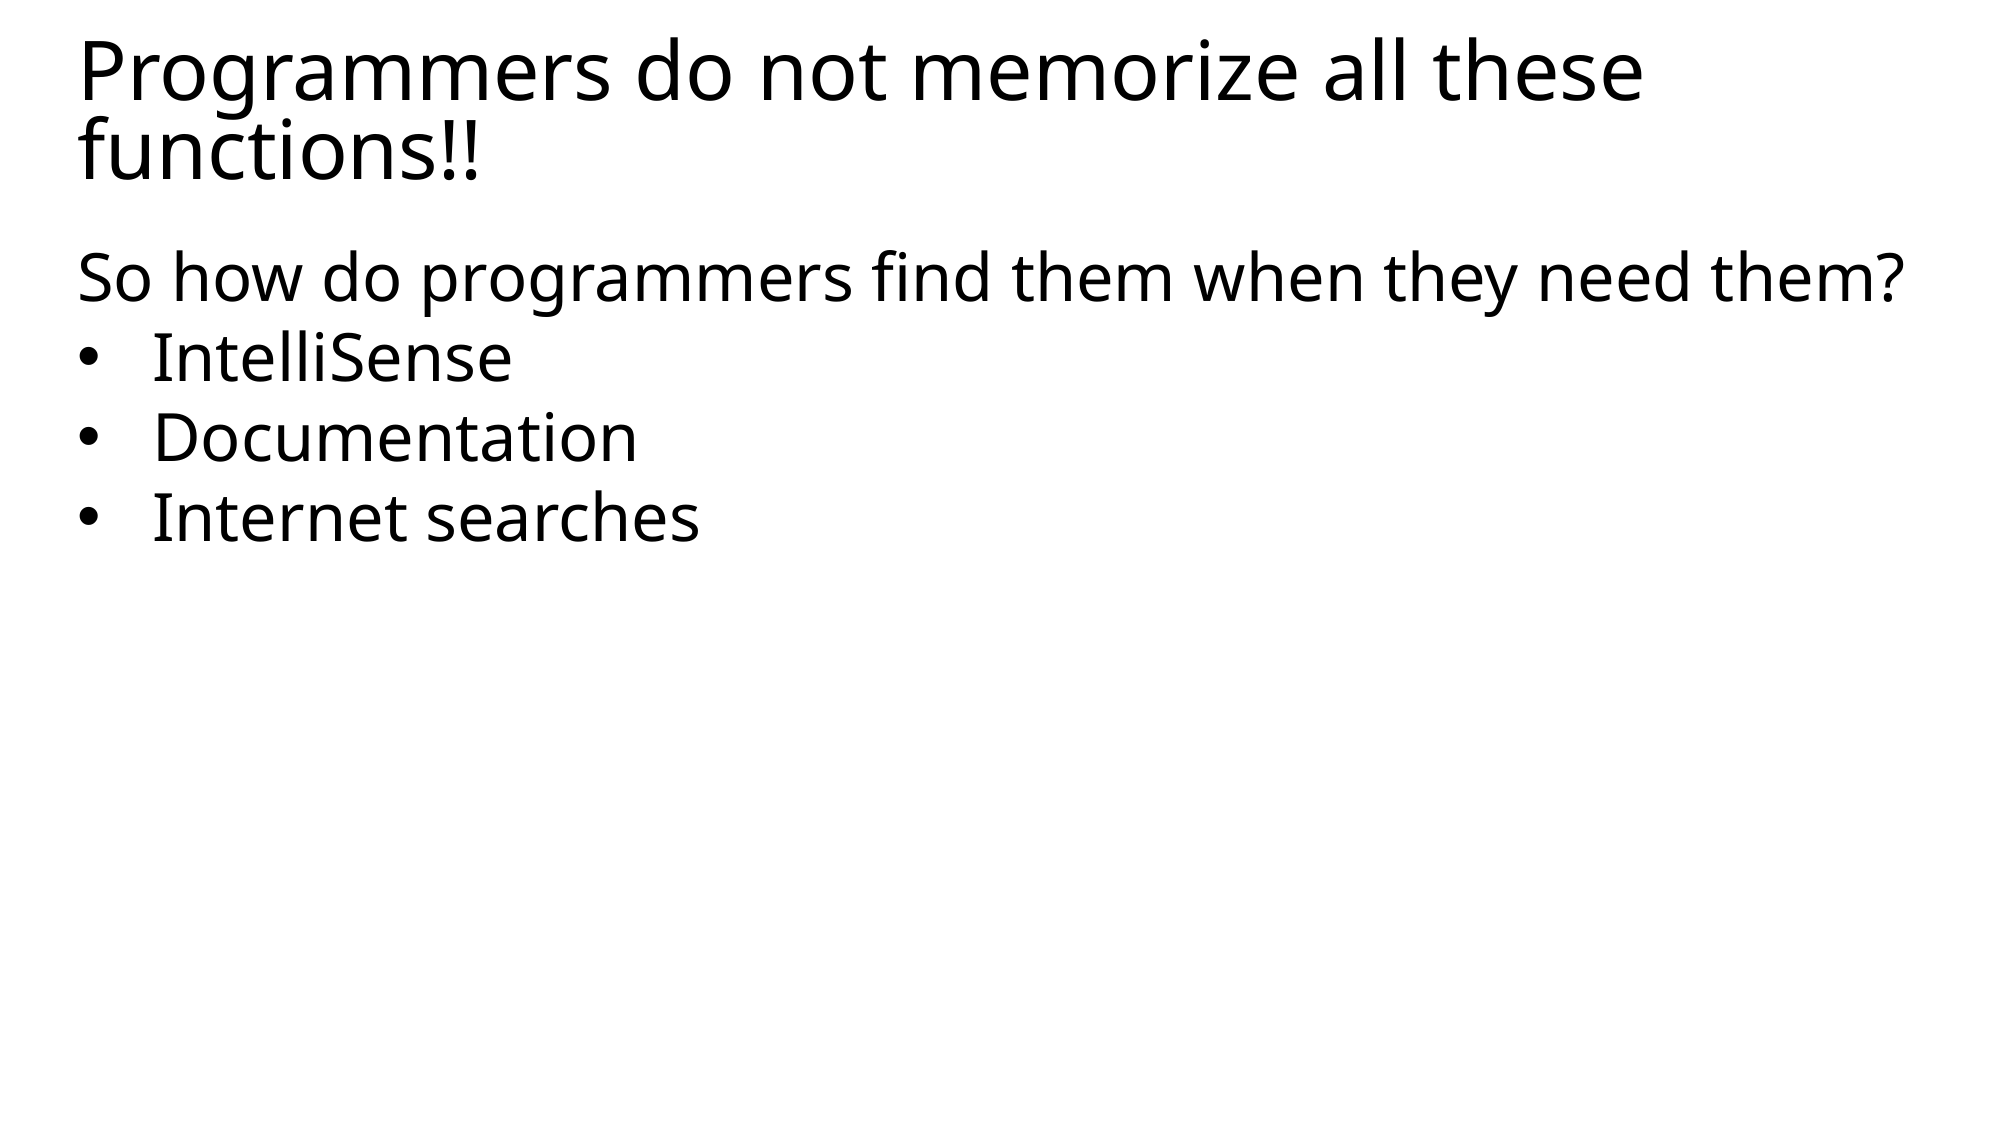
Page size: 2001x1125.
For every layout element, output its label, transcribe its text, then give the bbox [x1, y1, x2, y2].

title Programmers do not memorize all these functions!! [62, 29, 1953, 205]
list So how do programmers find them when they need them? IntelliSense Documentation Internet searches [62, 227, 1953, 1096]
